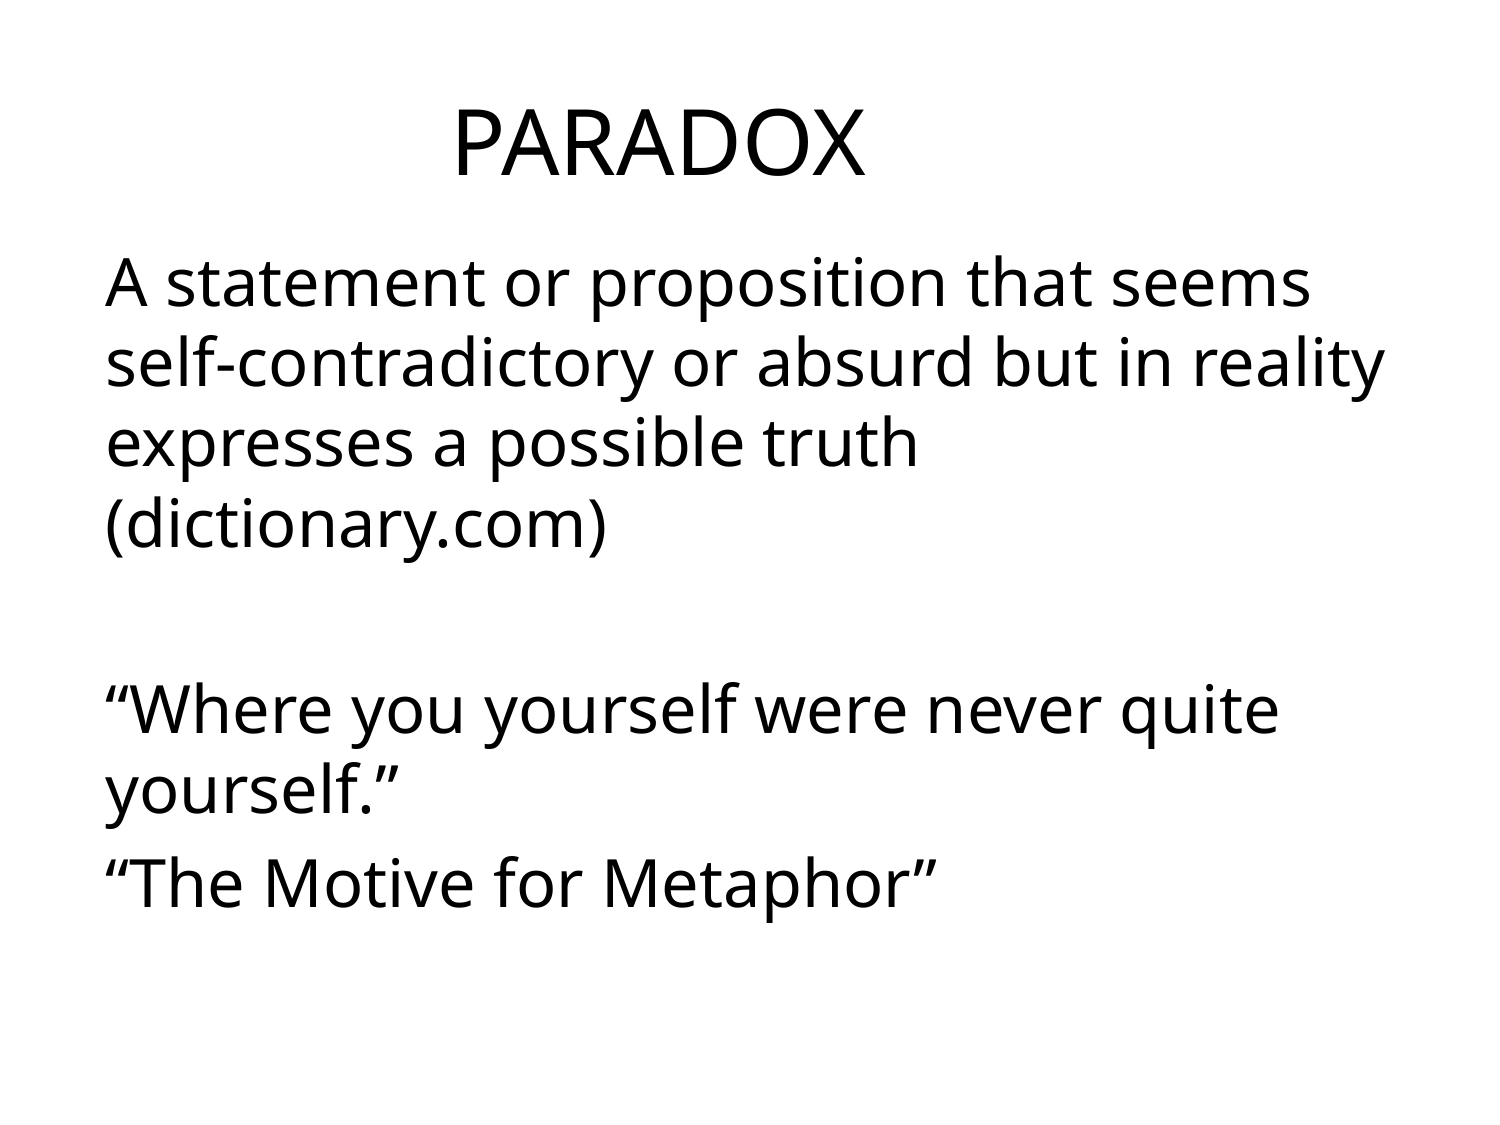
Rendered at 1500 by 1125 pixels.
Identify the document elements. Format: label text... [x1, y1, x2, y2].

title PARADOX [0, 45, 1350, 233]
list A statement or proposition that seems self-contradictory or absurd but in reality expresses a possible truth (dictionary.com) “Where you yourself were never quite yourself.” “The Motive for Metaphor” [90, 232, 1441, 1005]
